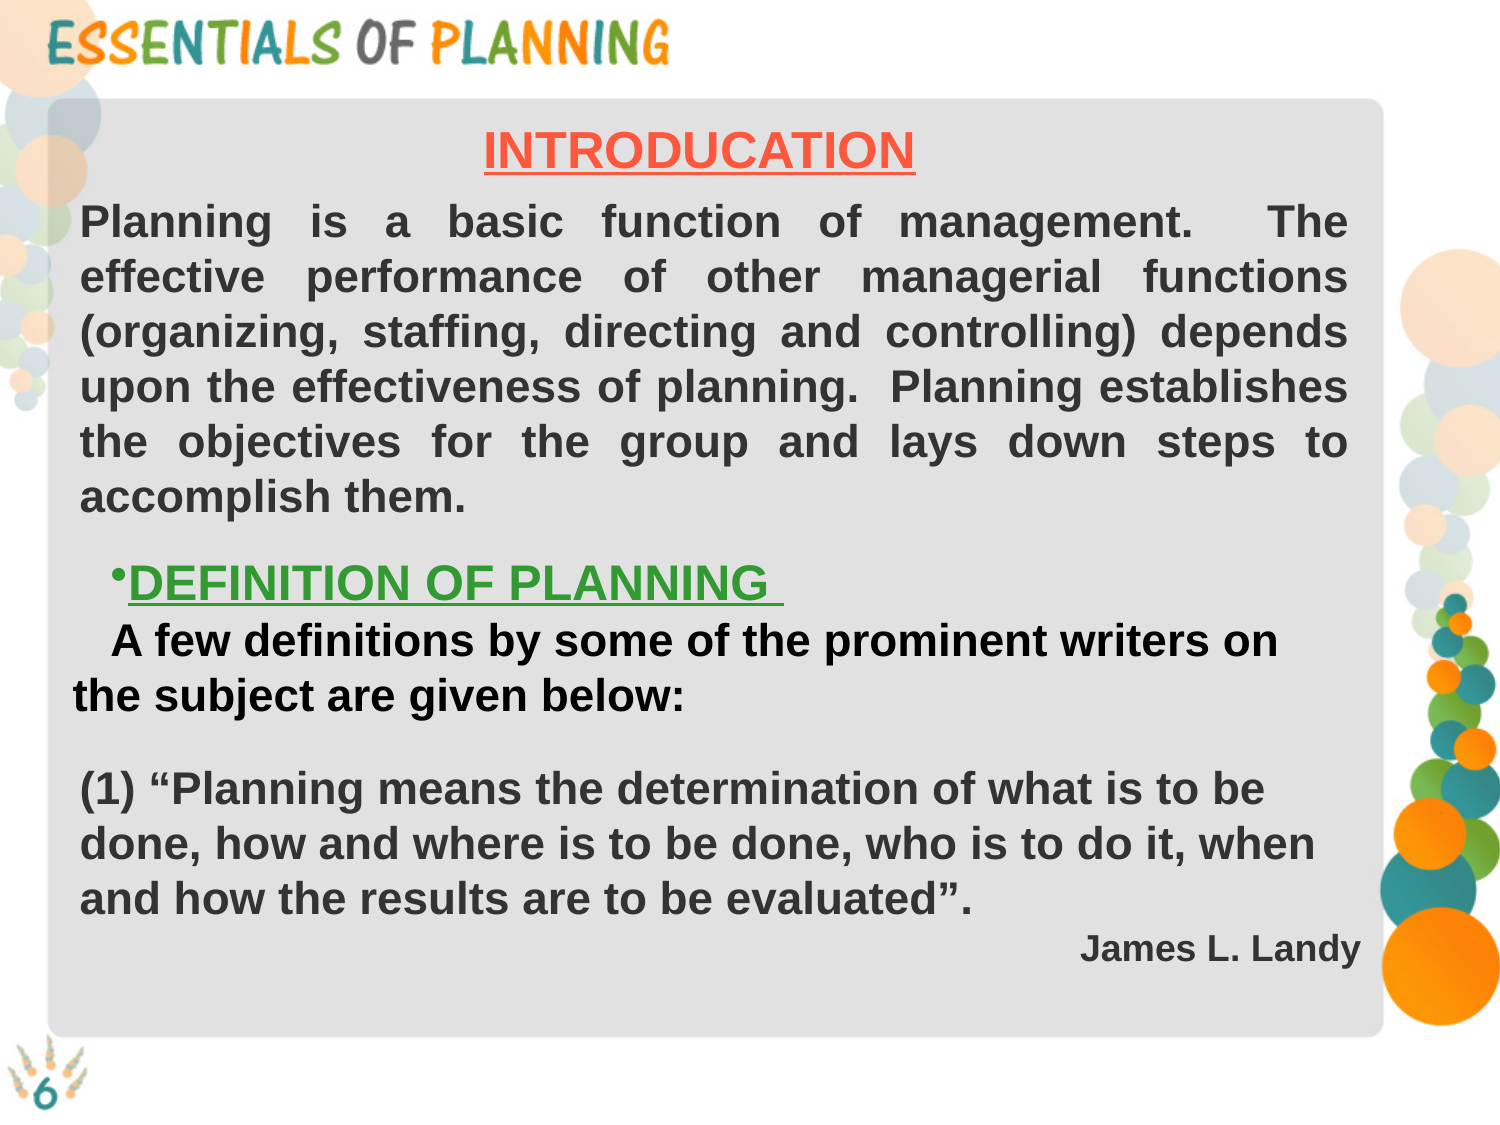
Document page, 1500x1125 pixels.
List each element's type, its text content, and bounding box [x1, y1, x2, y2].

text_box Planning is a basic function of management. The effective performance of other managerial functions (organizing, staffing, directing and controlling) depends upon the effectiveness of planning. Planning establishes the objectives for the group and lays down steps to accomplish them. [64, 184, 1365, 530]
text_box (1) “Planning means the determination of what is to be done, how and where is to be done, who is to do it, when and how the results are to be evaluated”. James L. Landy [64, 751, 1377, 976]
text_box DEFINITION OF PLANNING A few definitions by some of the prominent writers on the subject are given below: [57, 543, 1353, 728]
text_box INTRODUCATION [466, 19, 933, 184]
picture [0, 0, 1500, 1125]
